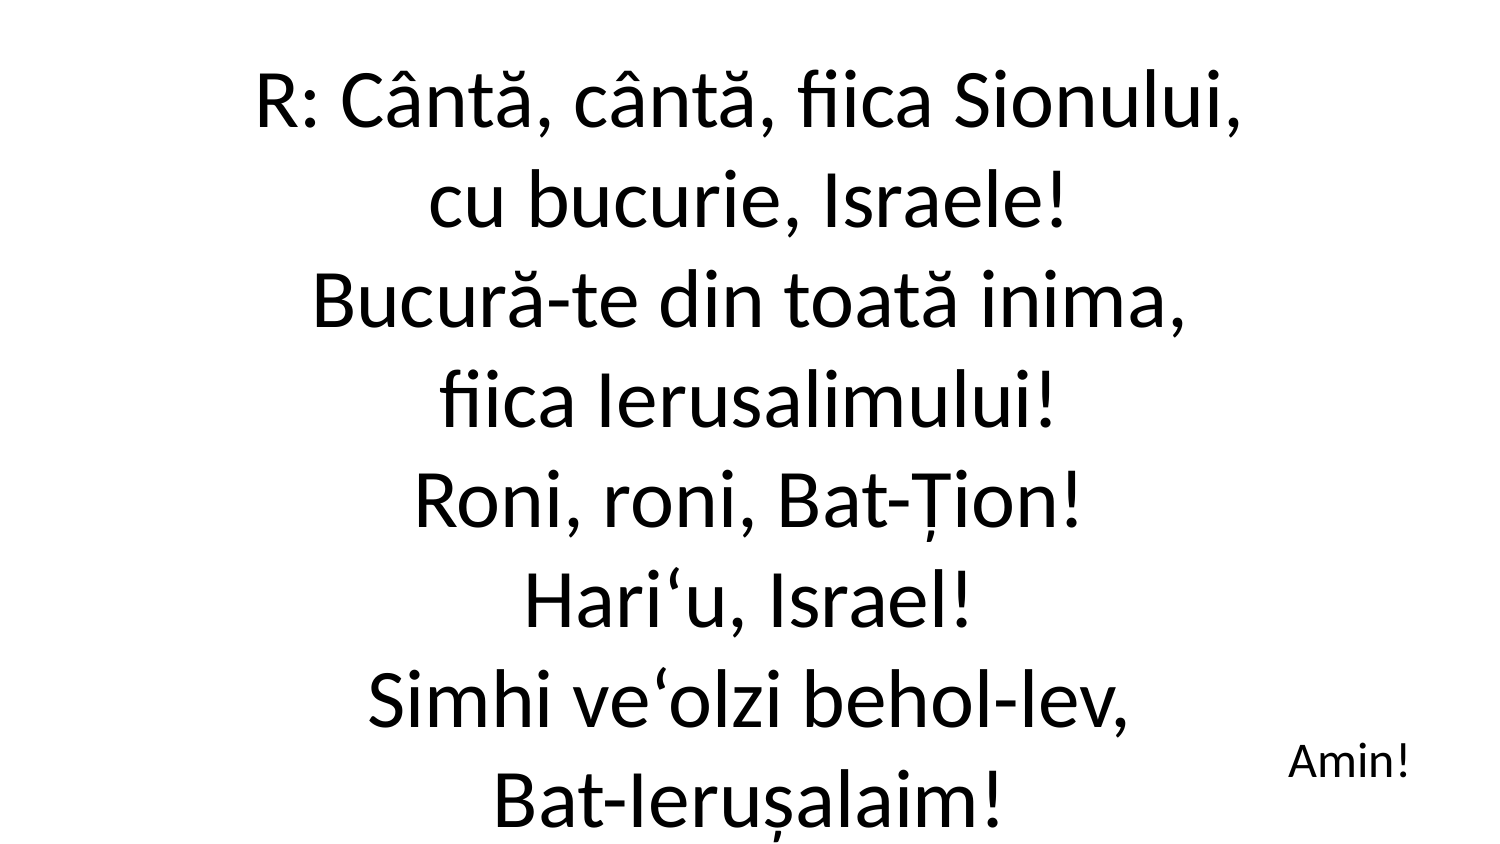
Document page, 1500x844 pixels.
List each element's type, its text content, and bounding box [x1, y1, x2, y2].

text_box R: Cântă, cântă, fiica Sionului, cu bucurie, Israele! Bucură-te din toată inima, fiica Ierusalimului! Roni, roni, Bat-Țion! Hari‘u, Israel! Simhi ve‘olzi behol-lev, Bat-Ierușalaim! [239, 0, 1261, 844]
text_box Amin! [1273, 674, 1427, 795]
